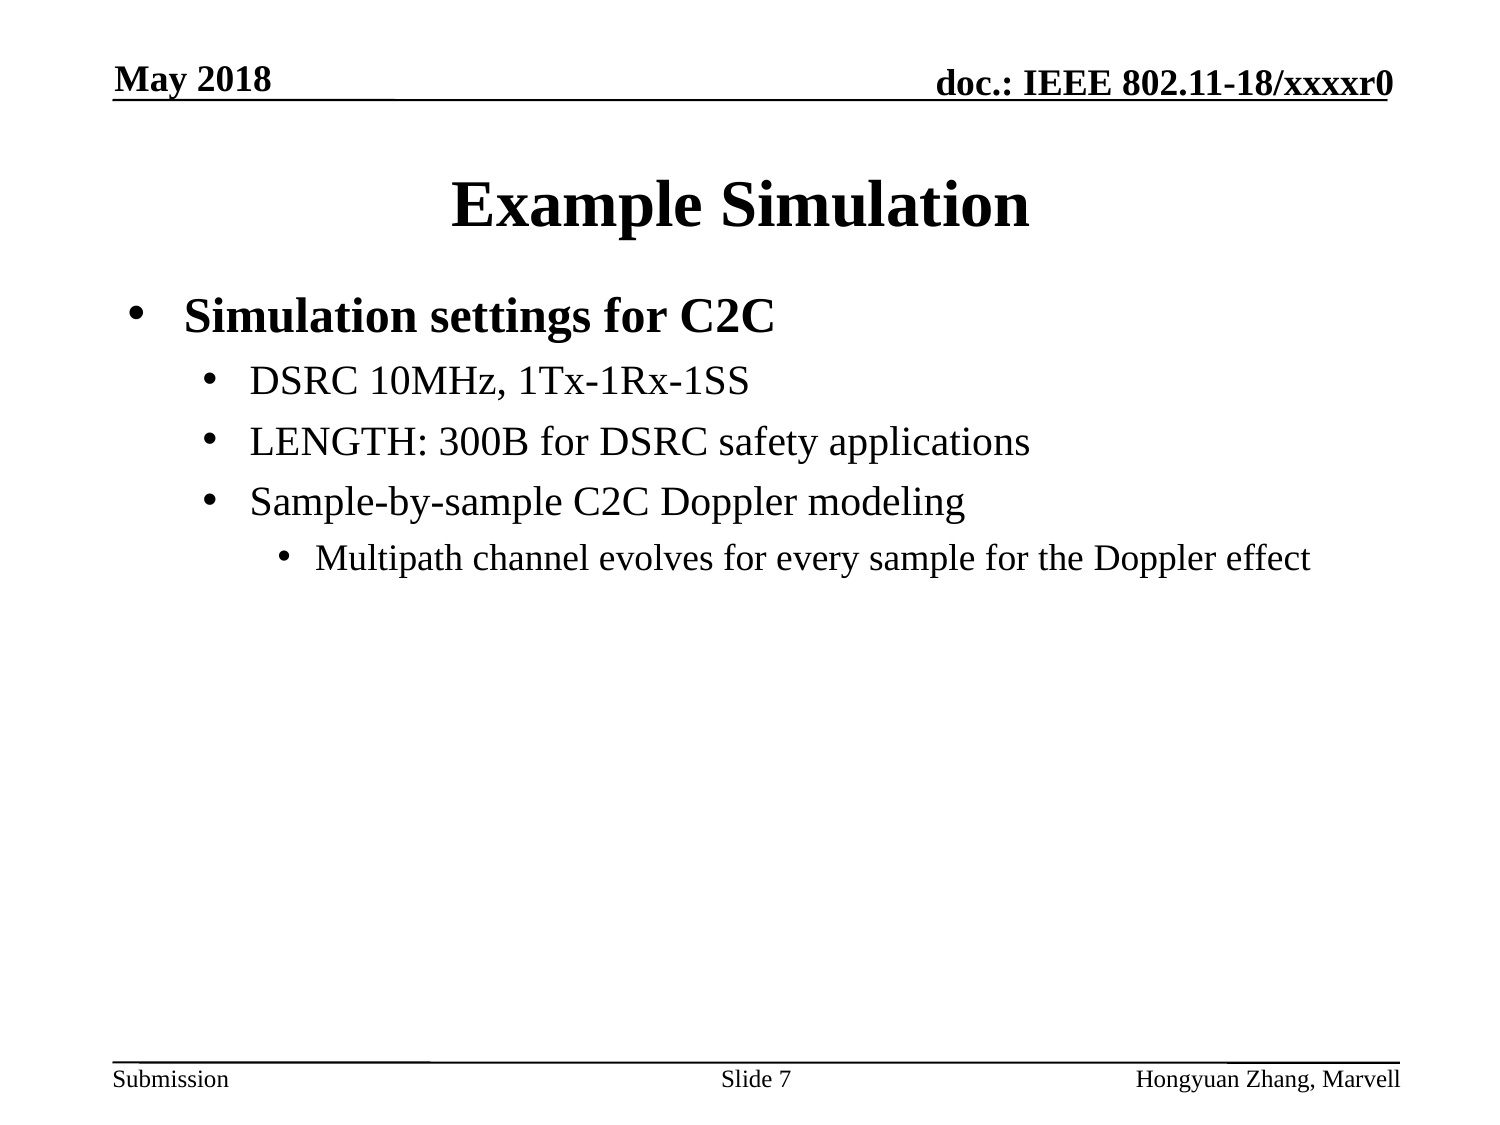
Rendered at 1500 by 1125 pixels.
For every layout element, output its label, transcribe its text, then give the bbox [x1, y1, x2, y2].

title Example Simulation [112, 112, 1388, 274]
list Simulation settings for C2C DSRC 10MHz, 1Tx-1Rx-1SS LENGTH: 300B for DSRC safety applications Sample-by-sample C2C Doppler modeling Multipath channel evolves for every sample for the Doppler effect [112, 274, 1388, 950]
footer Hongyuan Zhang, Marvell [878, 1061, 1402, 1093]
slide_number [114, 54, 423, 100]
slide_number Slide 7 [712, 1061, 800, 1123]
